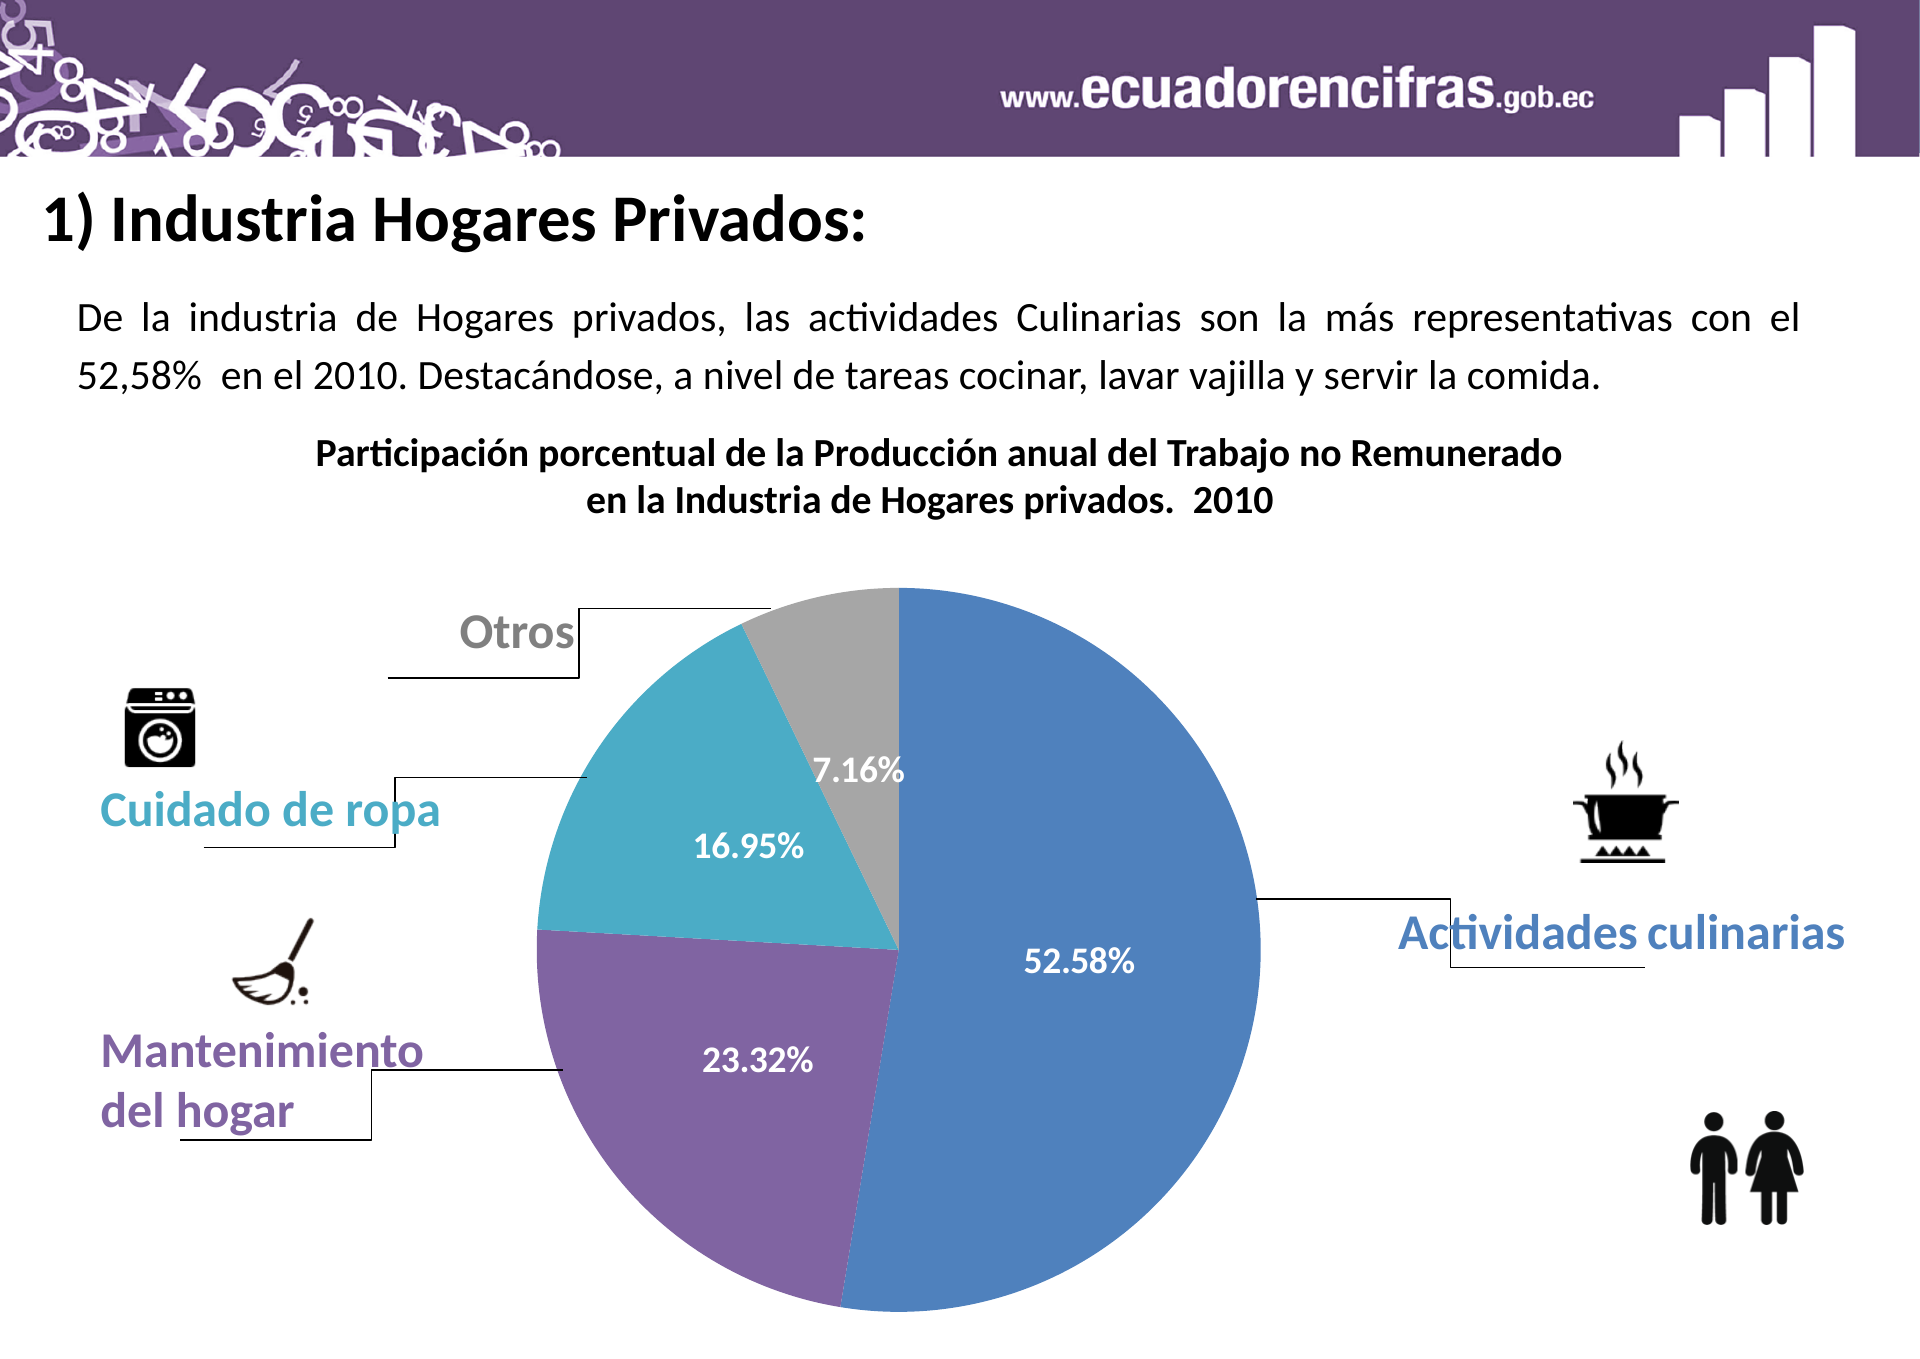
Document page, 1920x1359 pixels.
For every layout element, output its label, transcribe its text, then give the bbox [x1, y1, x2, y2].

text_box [387, 608, 771, 679]
text_box 1) Industria Hogares Privados: [26, 167, 1098, 262]
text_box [179, 1069, 564, 1141]
text_box Actividades culinarias [1754, 891, 1870, 967]
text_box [51, 572, 1747, 1328]
text_box Participación porcentual de la Producción anual del Trabajo no Remunerado en la Industria de Hogares privados. 2010 [299, 418, 1579, 504]
text_box De la industria de Hogares privados, las actividades Culinarias son la más representativas con el 52,58% en el 2010. Destacándose, a nivel de tareas cocinar, lavar vajilla y servir la comida. [62, 275, 1834, 406]
picture [0, 0, 1920, 1359]
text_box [1255, 898, 1646, 968]
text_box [203, 777, 587, 848]
